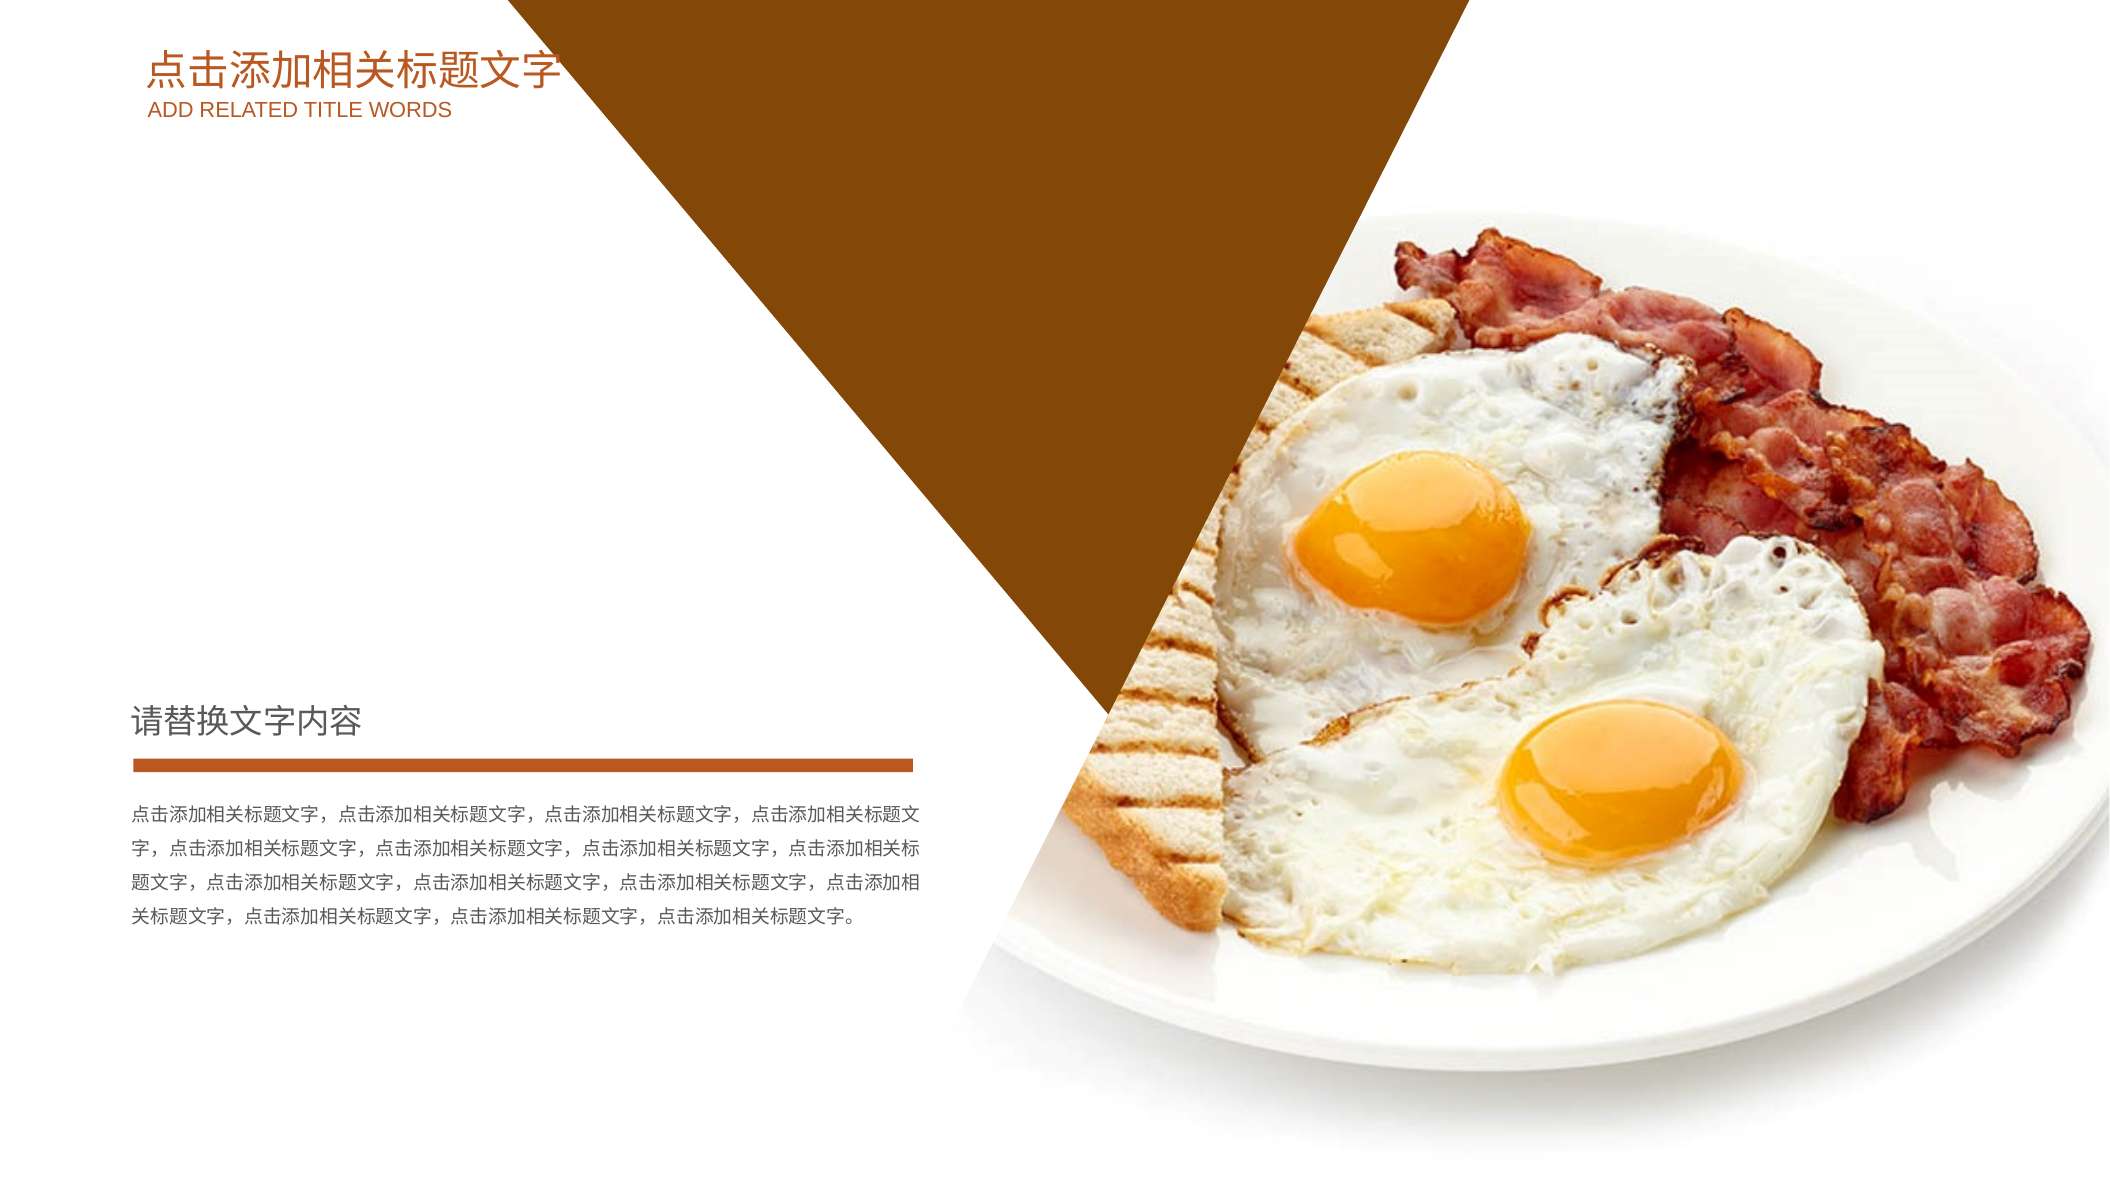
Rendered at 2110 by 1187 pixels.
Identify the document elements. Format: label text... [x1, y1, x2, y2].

text_box [507, 0, 1469, 714]
text_box 点击添加相关标题文字 [145, 43, 564, 95]
text_box [870, 0, 2110, 1187]
text_box ADD RELATED TITLE WORDS [147, 96, 453, 123]
text_box [132, 758, 914, 773]
text_box 点击添加相关标题文字，点击添加相关标题文字，点击添加相关标题文字，点击添加相关标题文字，点击添加相关标题文字，点击添加相关标题文字，点击添加相关标题文字，点击添加相关标题文字，点击添加相关标题文字，点击添加相关标题文字，点击添加相关标题文字，点击添加相关标题文字，点击添加相关标题文字，点击添加相关标题文字，点击添加相关标题文字。 [116, 784, 936, 935]
text_box 请替换文字内容 [115, 692, 393, 748]
